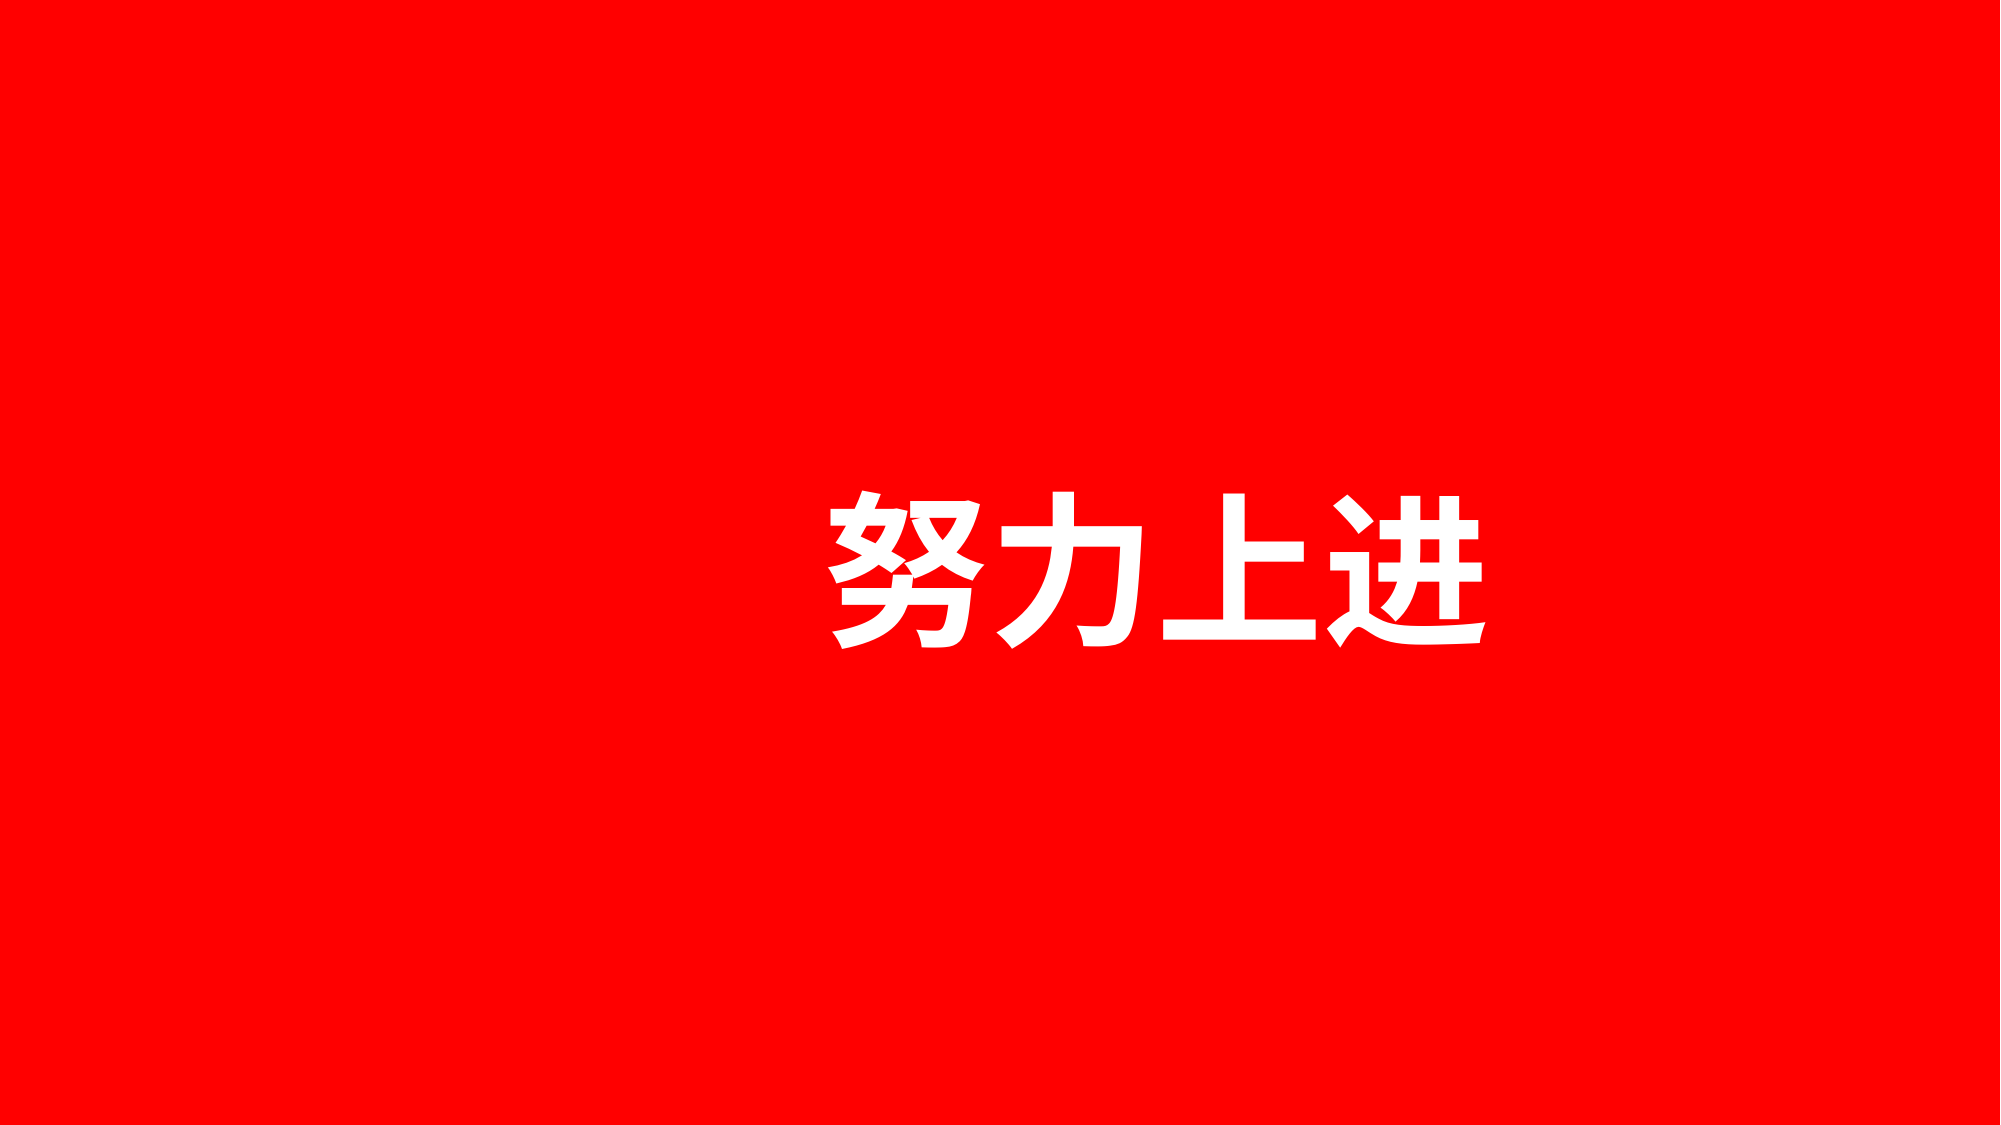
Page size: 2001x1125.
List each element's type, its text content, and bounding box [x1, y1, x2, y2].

text_box 努力上进 [808, 459, 1618, 675]
